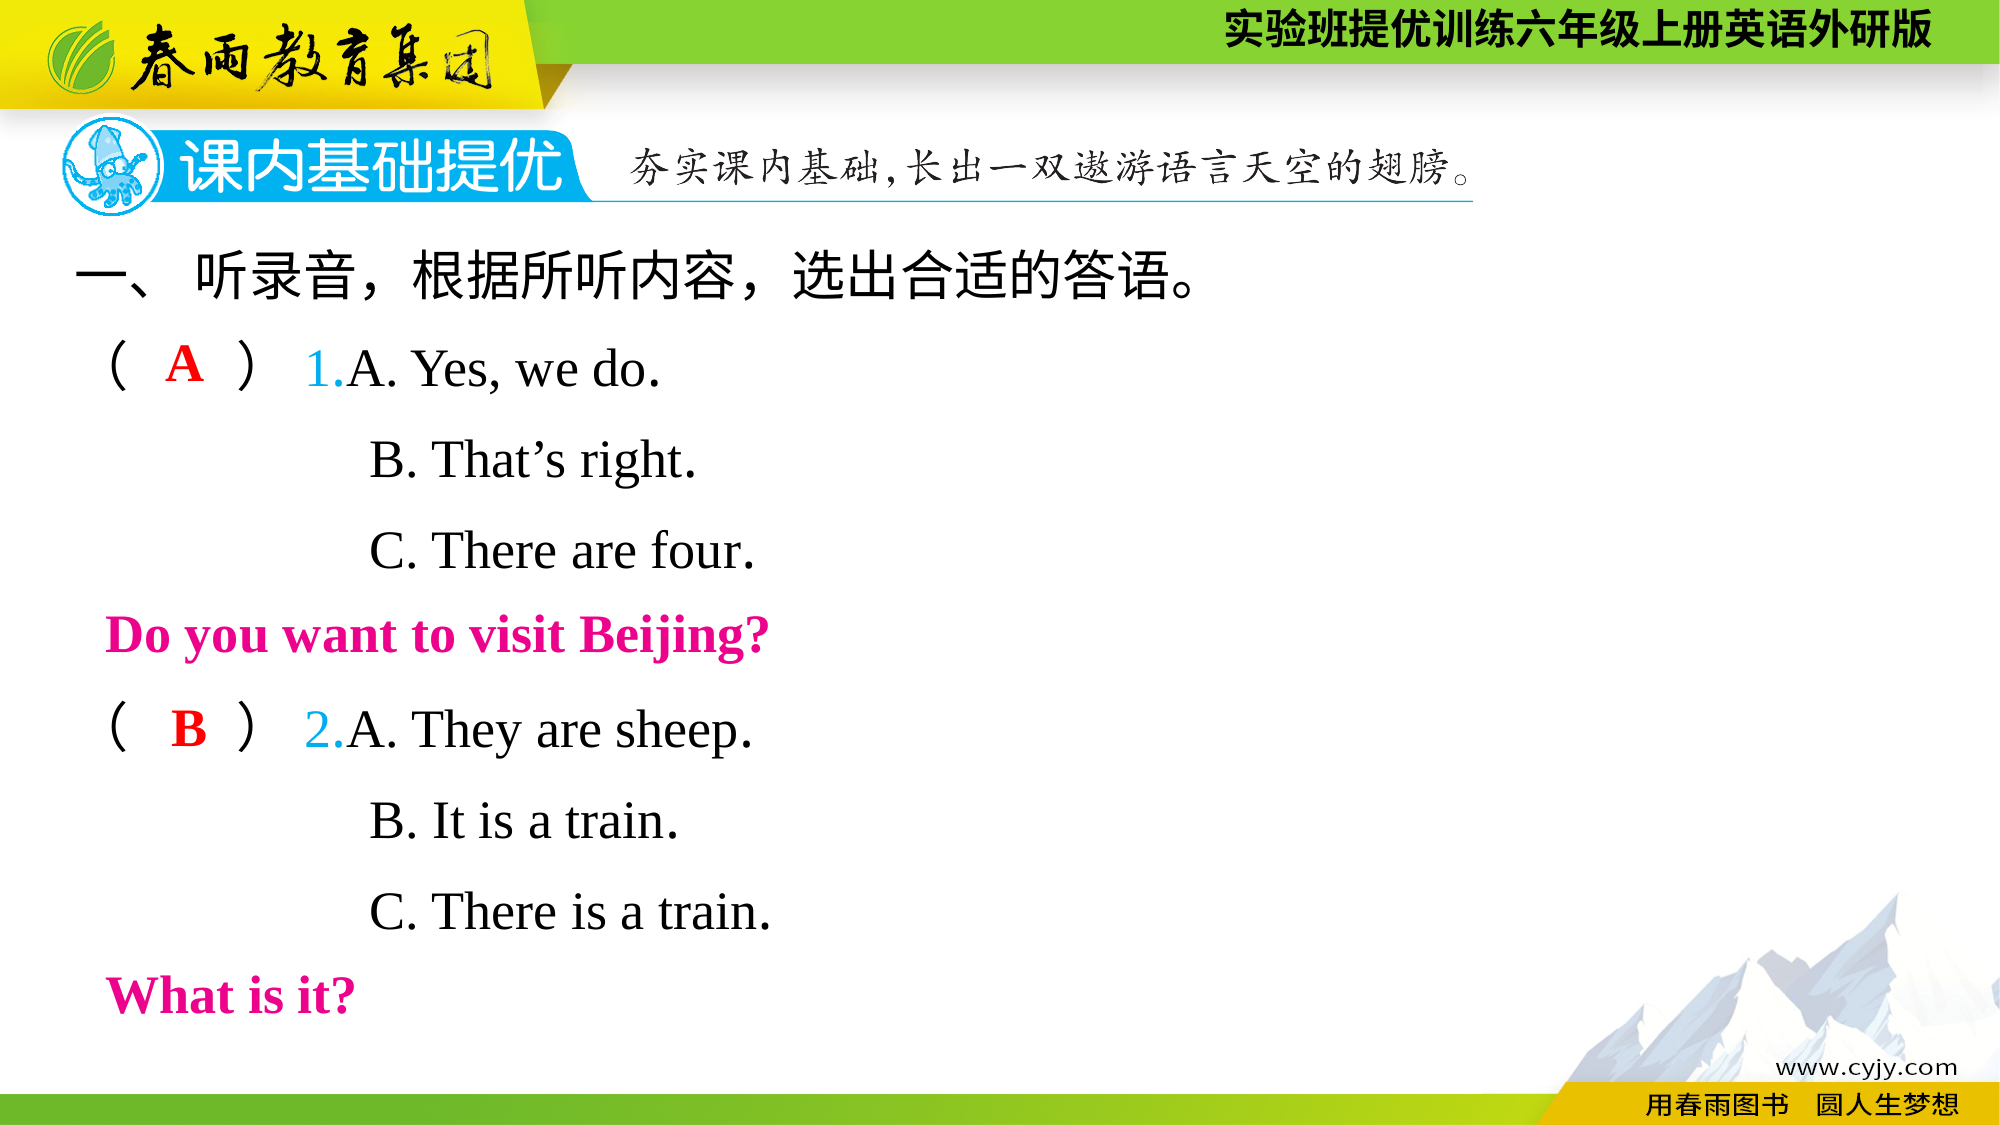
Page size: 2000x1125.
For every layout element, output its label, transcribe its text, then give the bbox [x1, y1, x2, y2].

text_box What is it? [90, 925, 1090, 1032]
text_box （ ）2.A. They are sheep. B. It is a train. C. There is a train. [59, 660, 1944, 948]
list 一、 听录音，根据所听内容，选出合适的答语。 （ ）1.A. Yes, we do. B. That’s right. C. There are four. [59, 208, 1944, 580]
text_box Do you want to visit Beijing? [90, 565, 1090, 660]
picture [0, 0, 2000, 1125]
text_box B [156, 658, 241, 765]
text_box A [150, 293, 222, 400]
